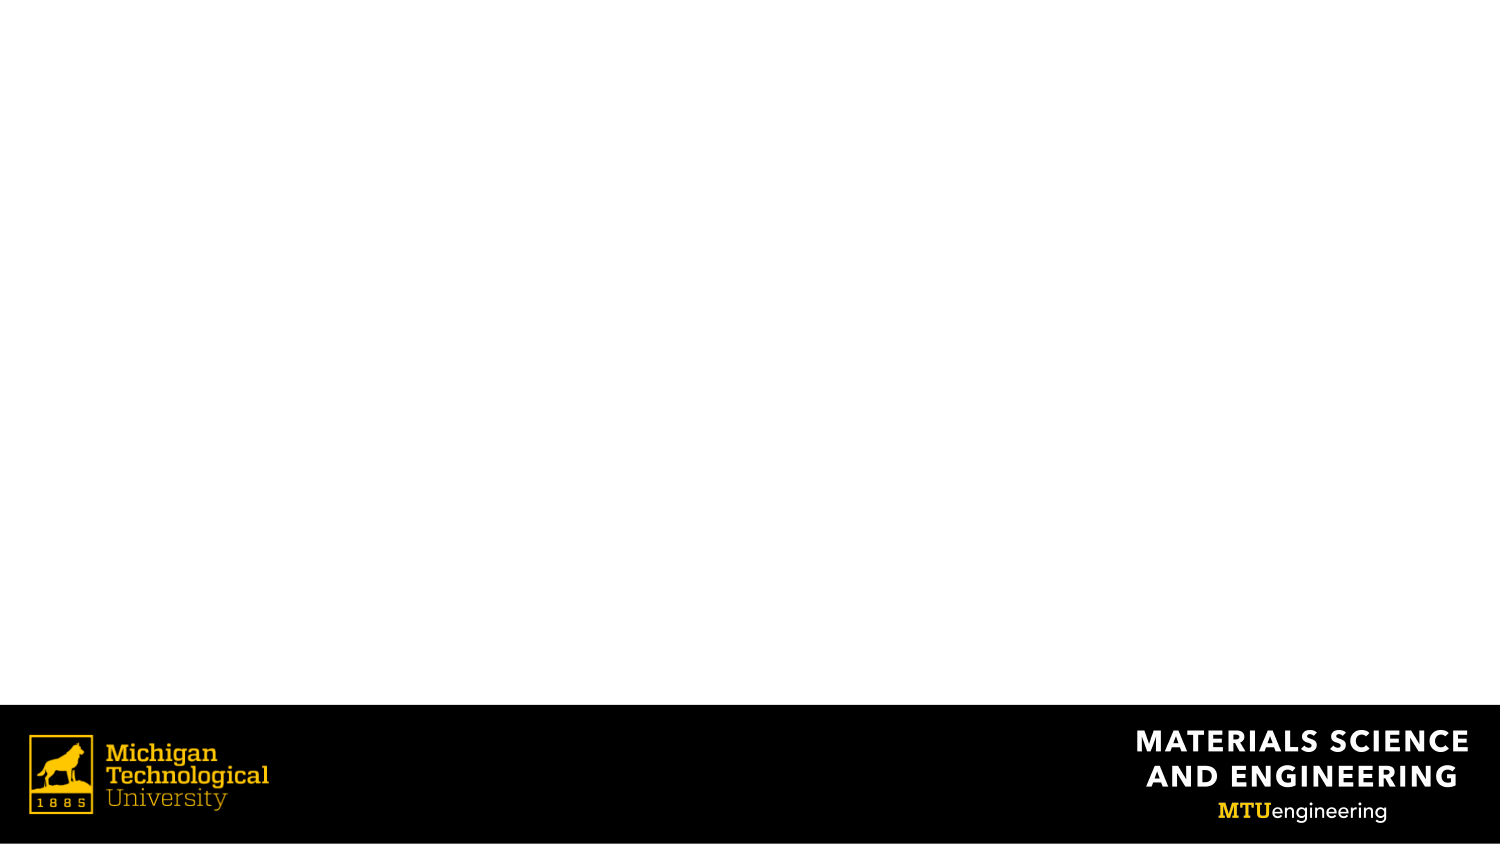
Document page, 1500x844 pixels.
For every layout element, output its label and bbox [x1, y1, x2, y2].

picture [29, 734, 269, 815]
picture [1135, 726, 1471, 823]
